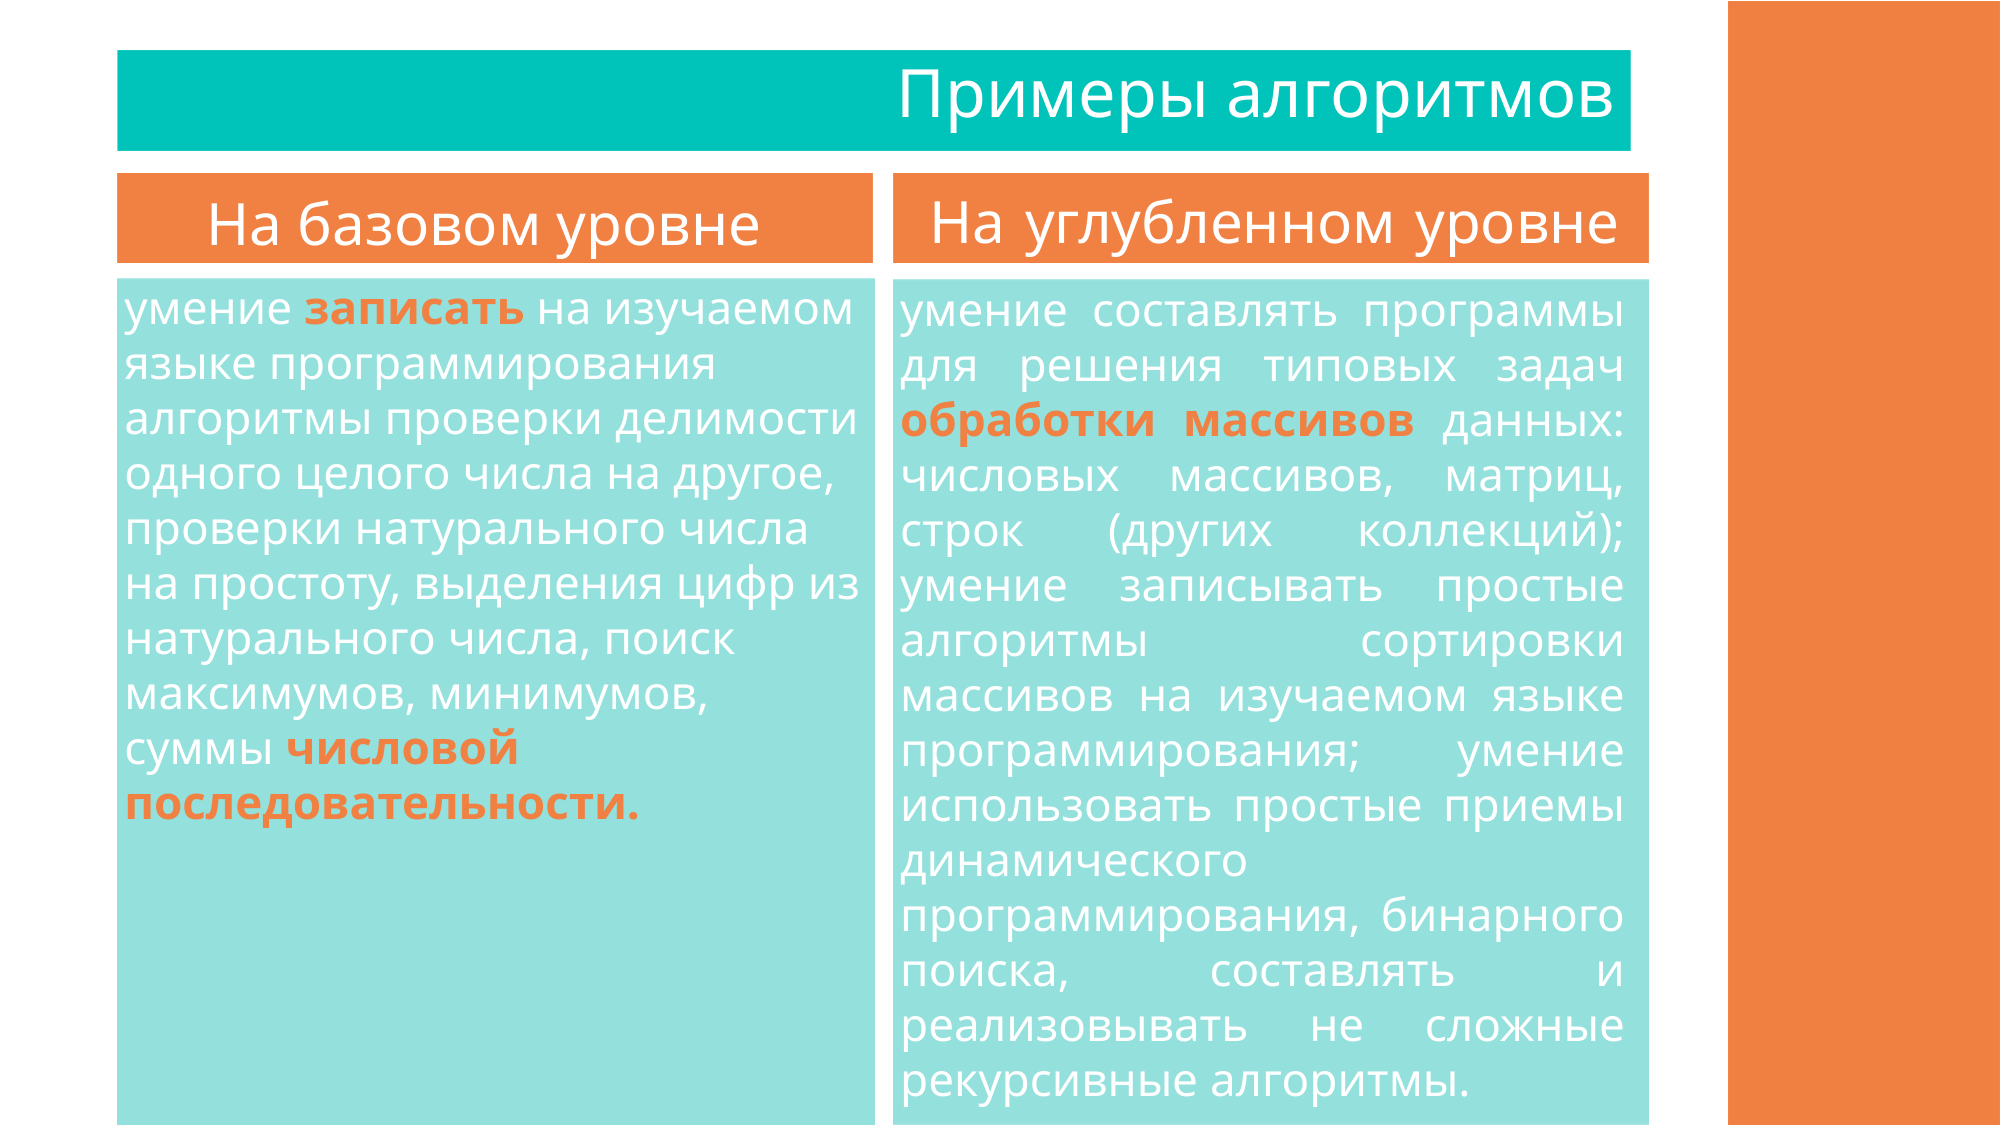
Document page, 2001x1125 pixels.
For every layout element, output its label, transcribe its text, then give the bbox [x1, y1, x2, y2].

picture [1728, 1, 2000, 1125]
text_box умение составлять программы для решения типовых задач обработки массивов данных: числовых массивов, матриц, строк (других коллекций); умение записывать простые алгоритмы сортировки массивов на изучаемом языке программирования; умение использовать простые приемы динамического программирования, бинарного поиска, составлять и реализовывать не сложные рекурсивные алгоритмы. [885, 273, 1640, 1113]
text_box умение записать на изучаемом языке программирования алгоритмы проверки делимости одного целого числа на другое, проверки натурального числа на простоту, выделения цифр из натурального числа, поиск максимумов, минимумов, суммы числовой последовательности. [109, 271, 886, 836]
picture [117, 278, 875, 1125]
picture [893, 279, 1649, 1125]
text_box Примеры алгоритмов [778, 43, 1631, 50]
picture [117, 50, 1631, 151]
picture [893, 173, 1649, 263]
text_box На углубленном уровне [896, 161, 1652, 267]
picture [117, 173, 873, 263]
